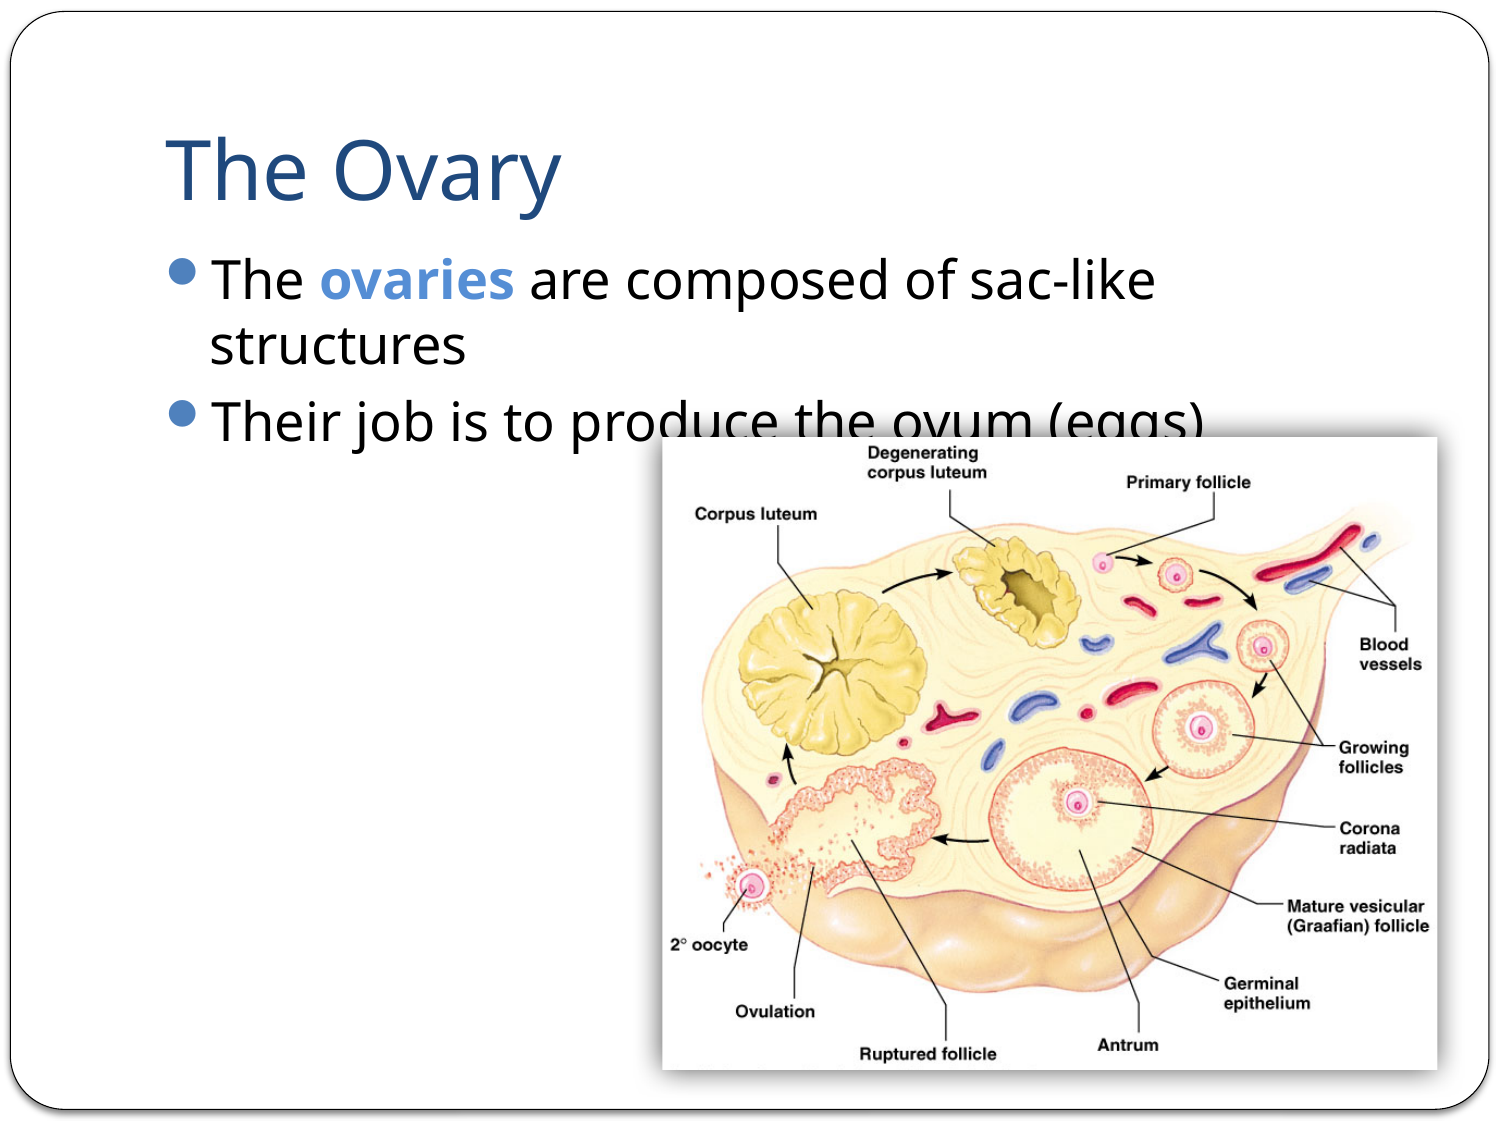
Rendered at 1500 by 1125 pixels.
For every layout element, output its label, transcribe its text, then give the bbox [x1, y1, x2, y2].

picture [662, 437, 1438, 1070]
list The ovaries are composed of sac-like structures Their job is to produce the ovum (eggs) [150, 237, 1425, 988]
title The Ovary [150, 45, 1425, 233]
